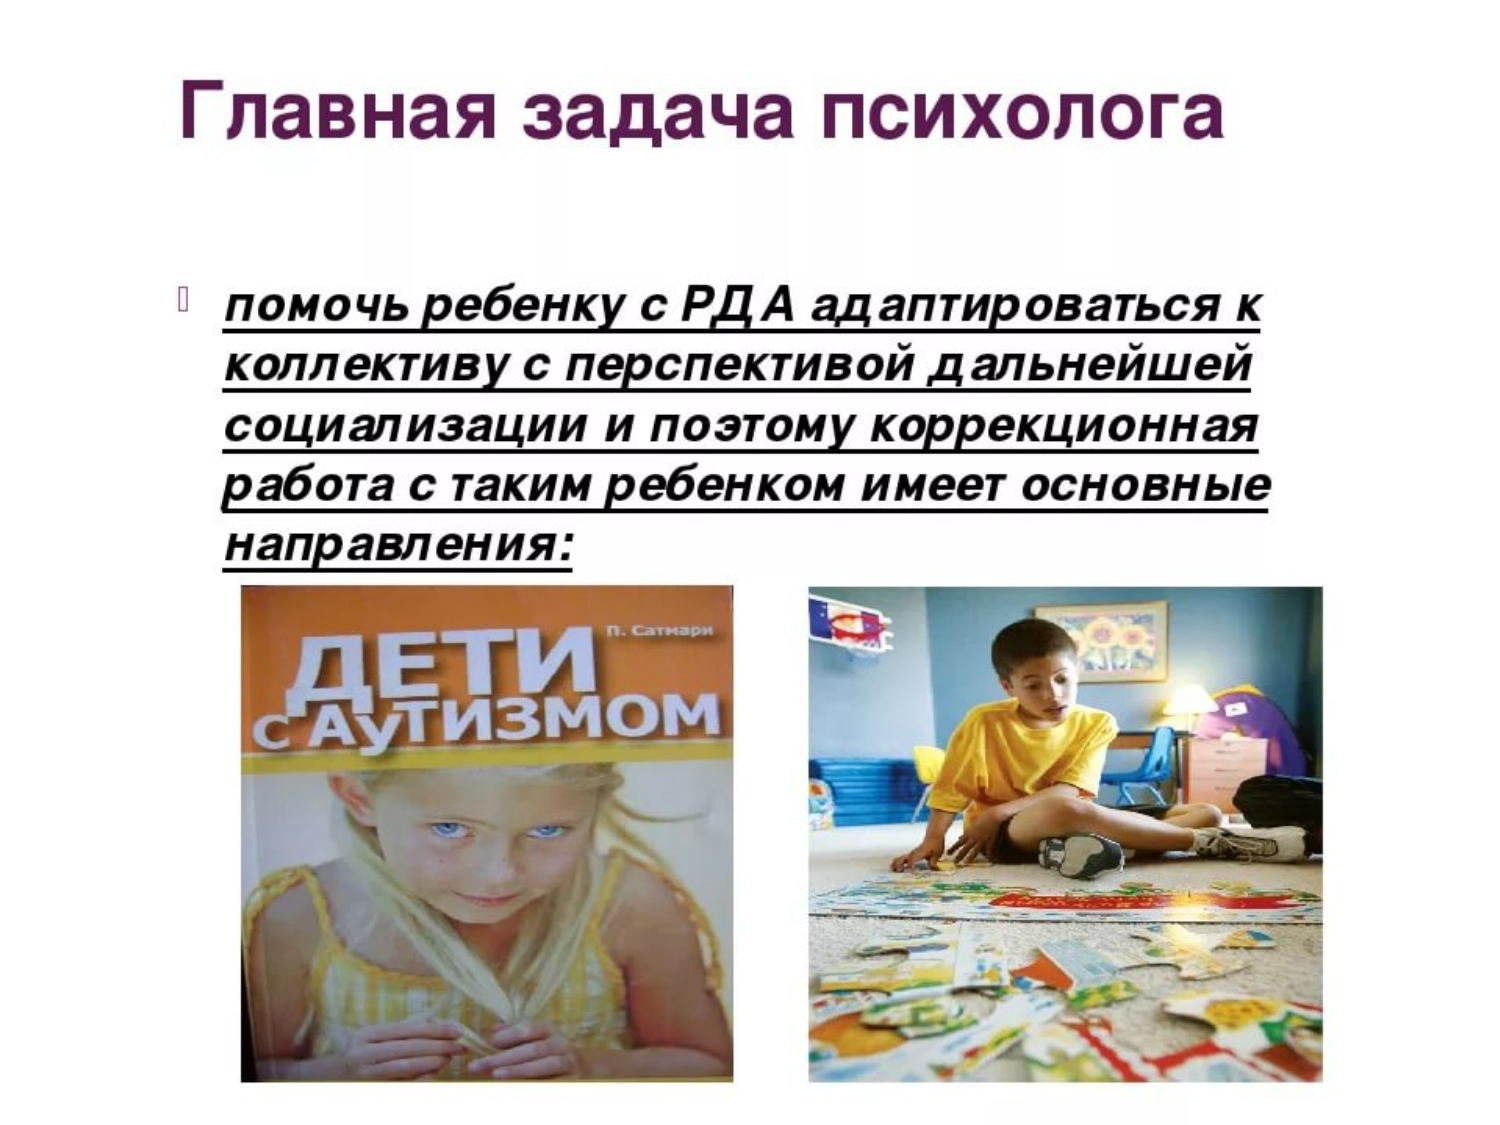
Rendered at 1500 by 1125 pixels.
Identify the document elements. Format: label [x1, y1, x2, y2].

picture [88, 0, 1414, 1125]
